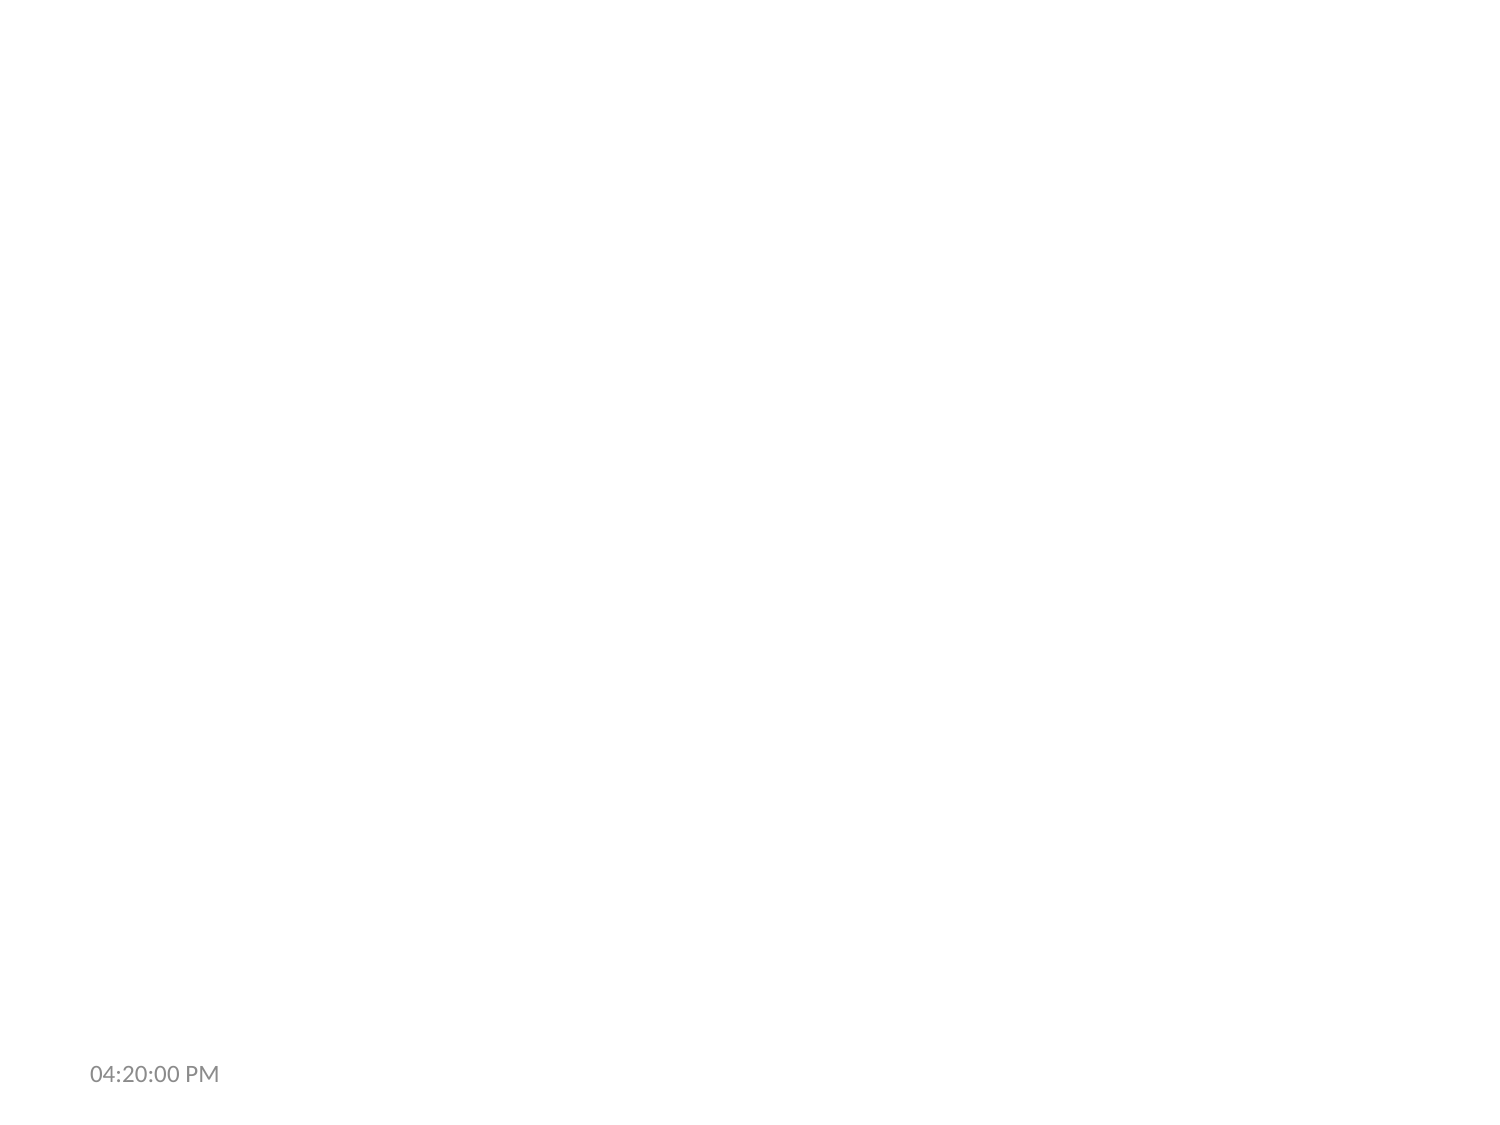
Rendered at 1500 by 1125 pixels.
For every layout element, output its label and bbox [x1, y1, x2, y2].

slide_number [75, 1042, 425, 1103]
